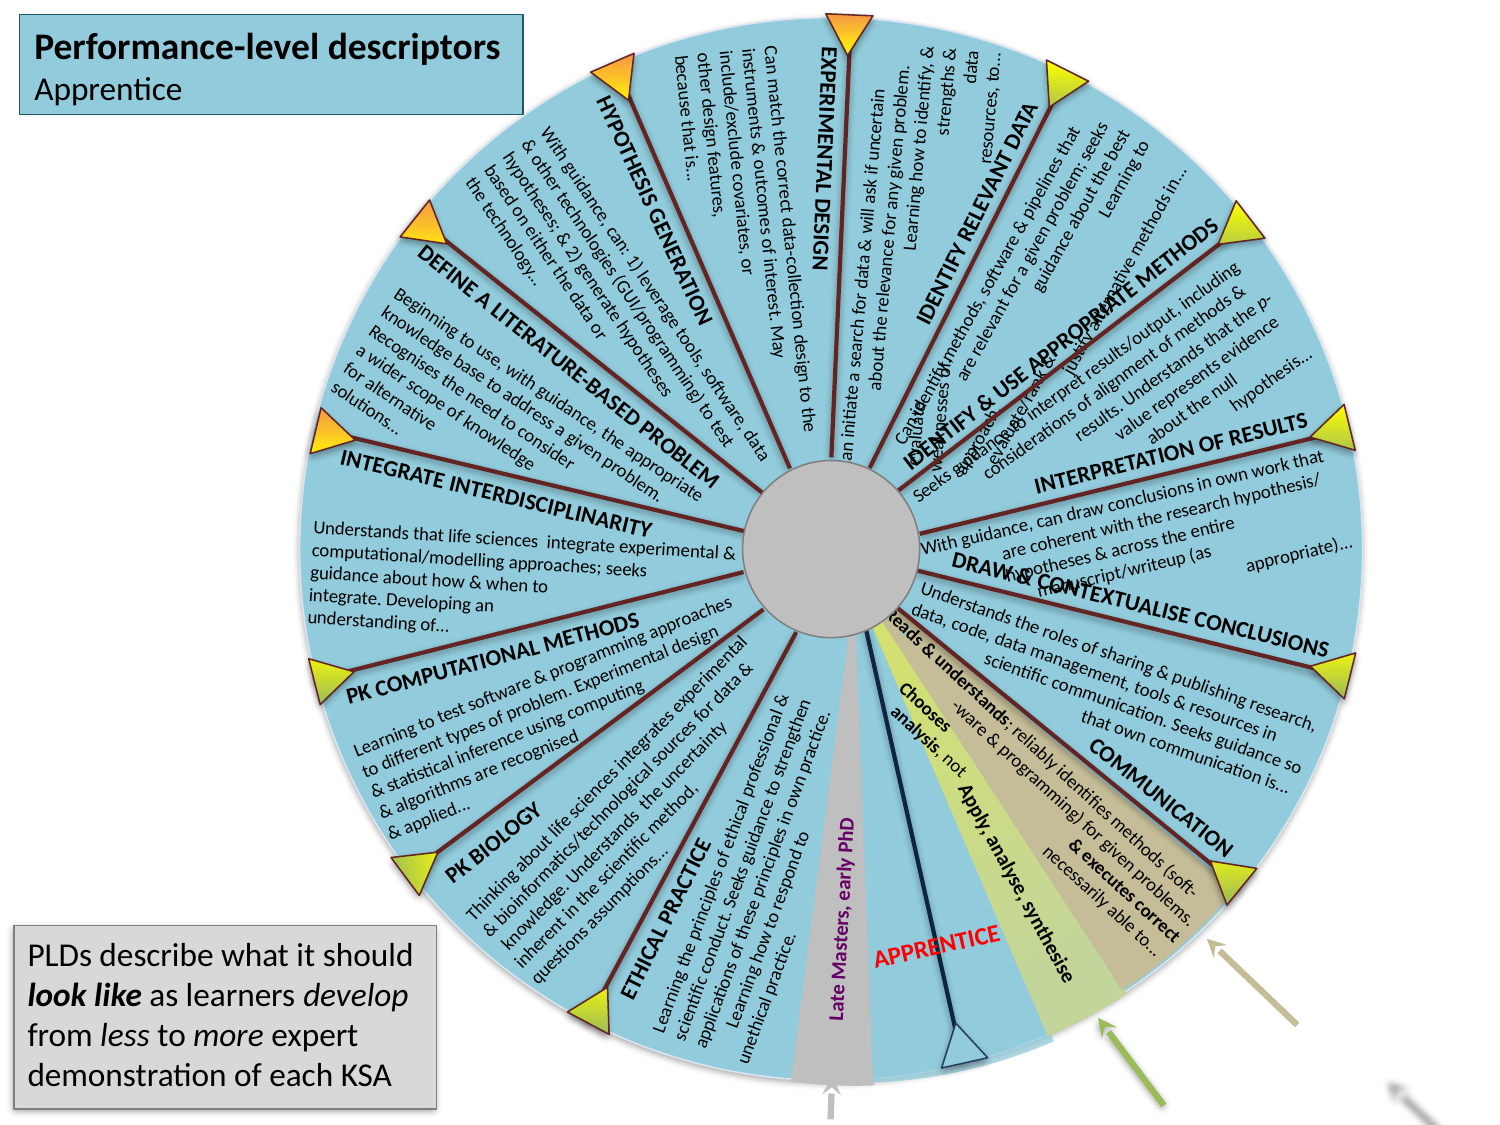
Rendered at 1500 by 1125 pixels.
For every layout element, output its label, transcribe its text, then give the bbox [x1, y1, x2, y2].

text_box Performance-level descriptors Apprentice [19, 14, 147, 115]
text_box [153, 0, 1500, 1125]
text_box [1097, 1017, 1165, 1106]
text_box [12, 925, 474, 1110]
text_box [1206, 938, 1298, 1026]
